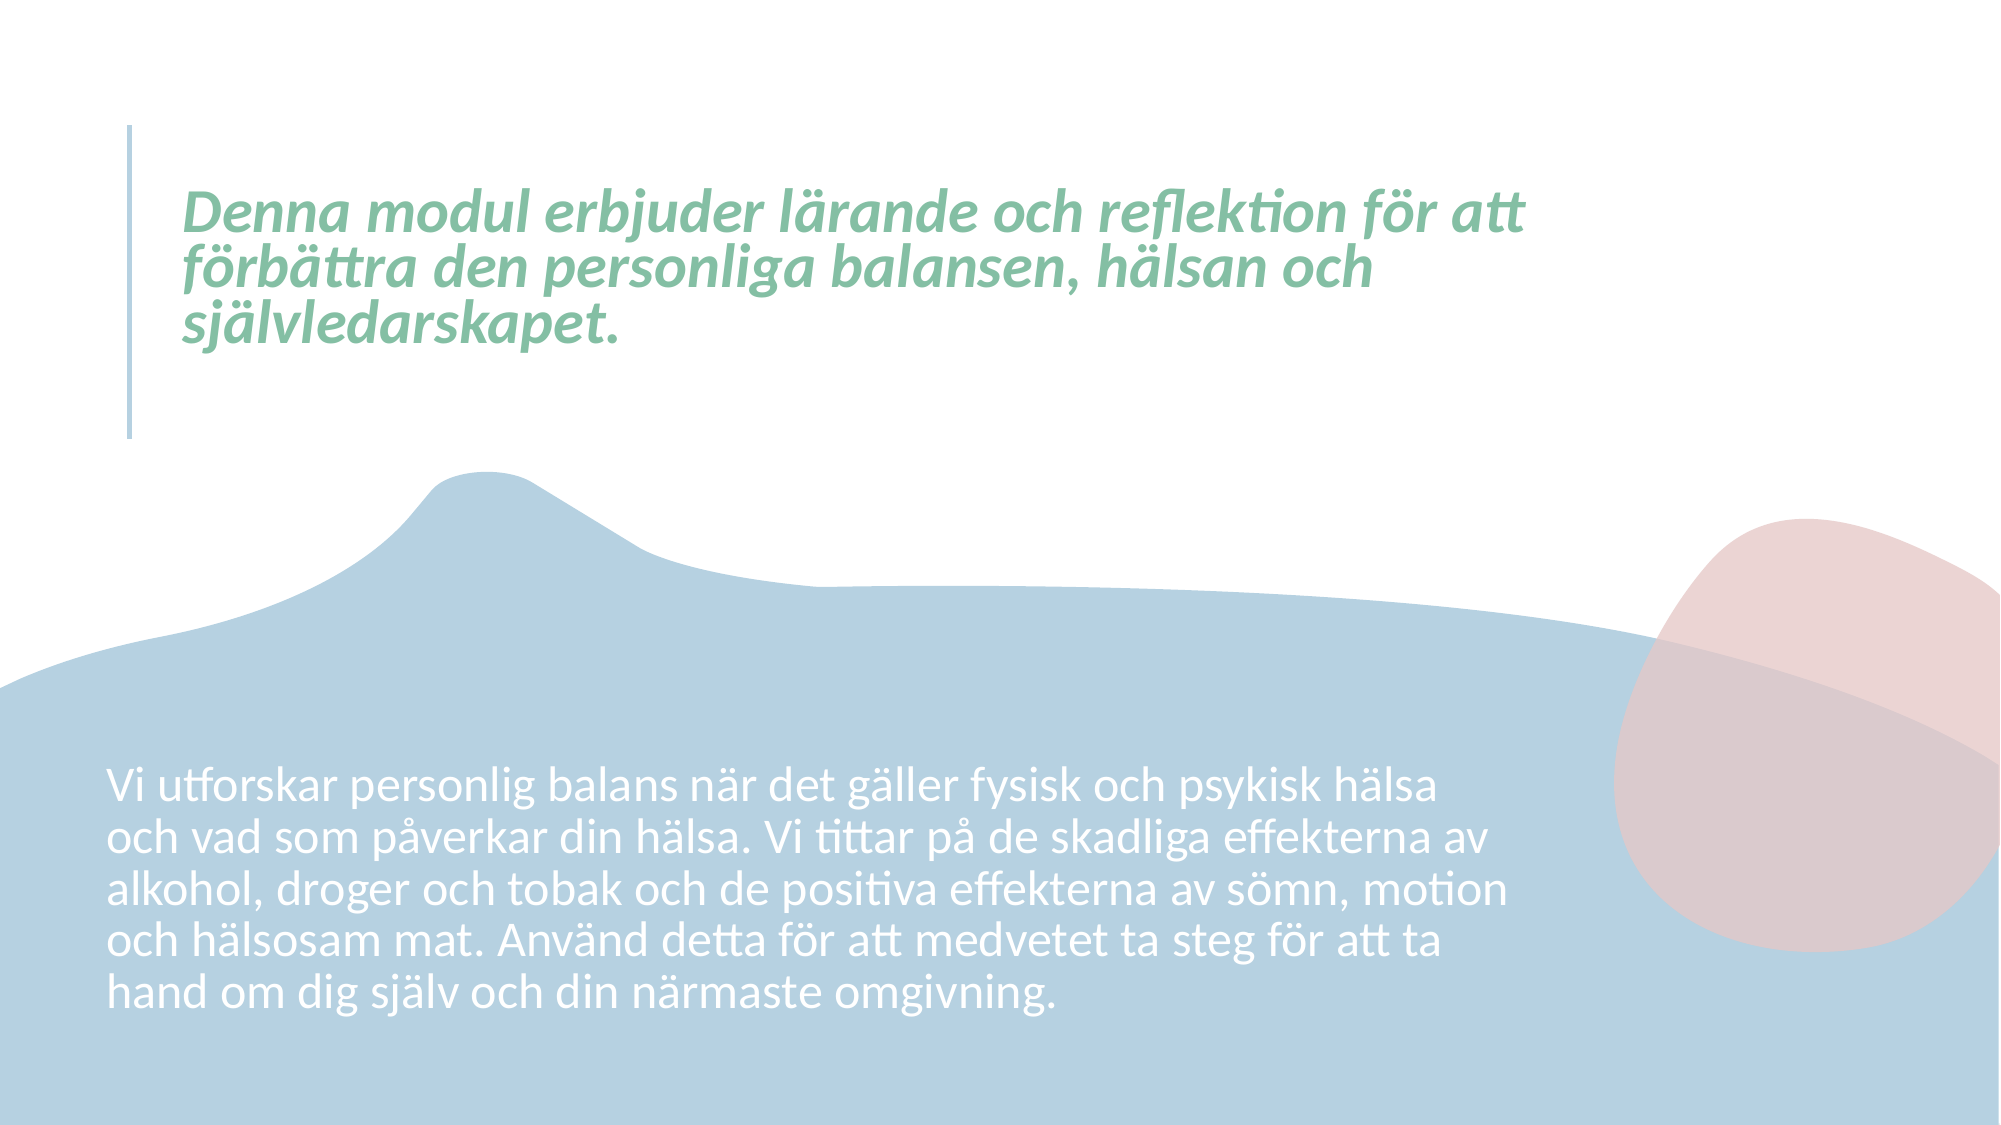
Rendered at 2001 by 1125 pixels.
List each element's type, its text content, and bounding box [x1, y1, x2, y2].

text_box Vi utforskar personlig balans när det gäller fysisk och psykisk hälsa och vad som påverkar din hälsa. Vi tittar på de skadliga effekterna av alkohol, droger och tobak och de positiva effekterna av sömn, motion och hälsosam mat. Använd detta för att medvetet ta steg för att ta hand om dig själv och din närmaste omgivning. [91, 752, 1526, 1051]
text_box [0, 470, 2000, 1125]
text_box [1614, 518, 2000, 953]
text_box Denna modul erbjuder lärande och reflektion för att förbättra den personliga balansen, hälsan och självledarskapet. [168, 181, 1747, 458]
